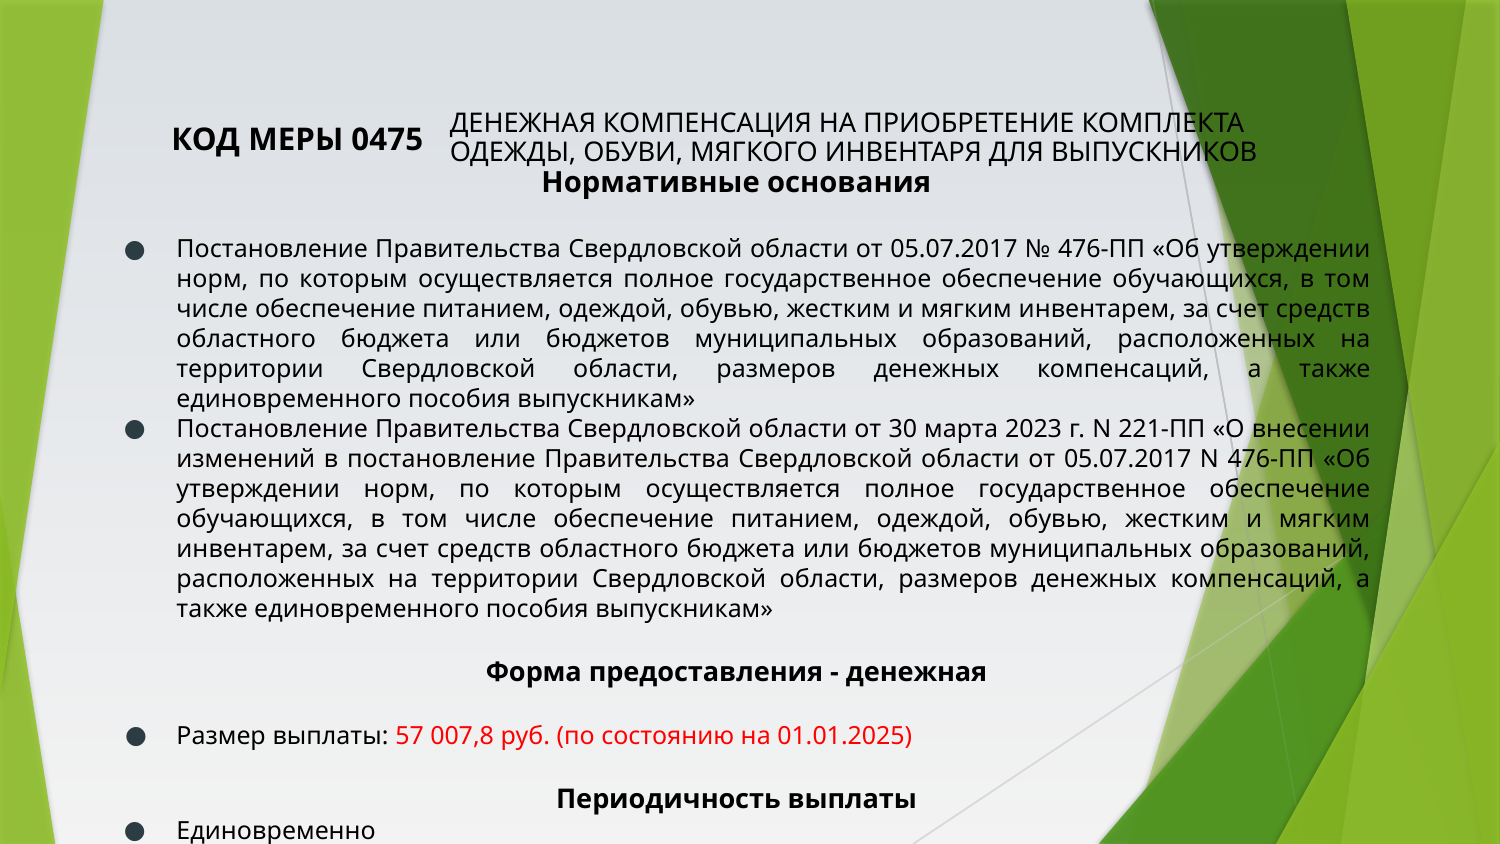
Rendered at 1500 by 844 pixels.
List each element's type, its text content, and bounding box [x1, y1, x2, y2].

title Денежная компенсация на приобретение комплекта одежды, обуви, мягкого инвентаря для выпускников [438, 80, 1384, 197]
text_box Нормативные основания Постановление Правительства Свердловской области от 05.07.2017 № 476-ПП «Об утверждении норм, по которым осуществляется полное государственное обеспечение обучающихся, в том числе обеспечение питанием, одеждой, обувью, жестким и мягким инвентарем, за счет средств областного бюджета или бюджетов муниципальных образований, расположенных на территории Свердловской области, размеров денежных компенсаций, а также единовременного пособия выпускникам» Постановление Правительства Свердловской области от 30 марта 2023 г. N 221-ПП «О внесении изменений в постановление Правительства Свердловской области от 05.07.2017 N 476-ПП «Об утверждении норм, по которым осуществляется полное государственное обеспечение обучающихся, в том числе обеспечение питанием, одеждой, обувью, жестким и мягким инвентарем, за счет средств областного бюджета или бюджетов муниципальных образований, расположенных на территории Свердловской области, размеров денежных компенсаций, а также единовременного пособия выпускникам» Форма предоставления - денежная Размер выплаты: 57 007,8 руб. (по состоянию на 01.01.2025) Периодичность выплаты Единовременно [86, 196, 1384, 811]
text_box КОД МЕРЫ 0475 [122, 80, 438, 197]
